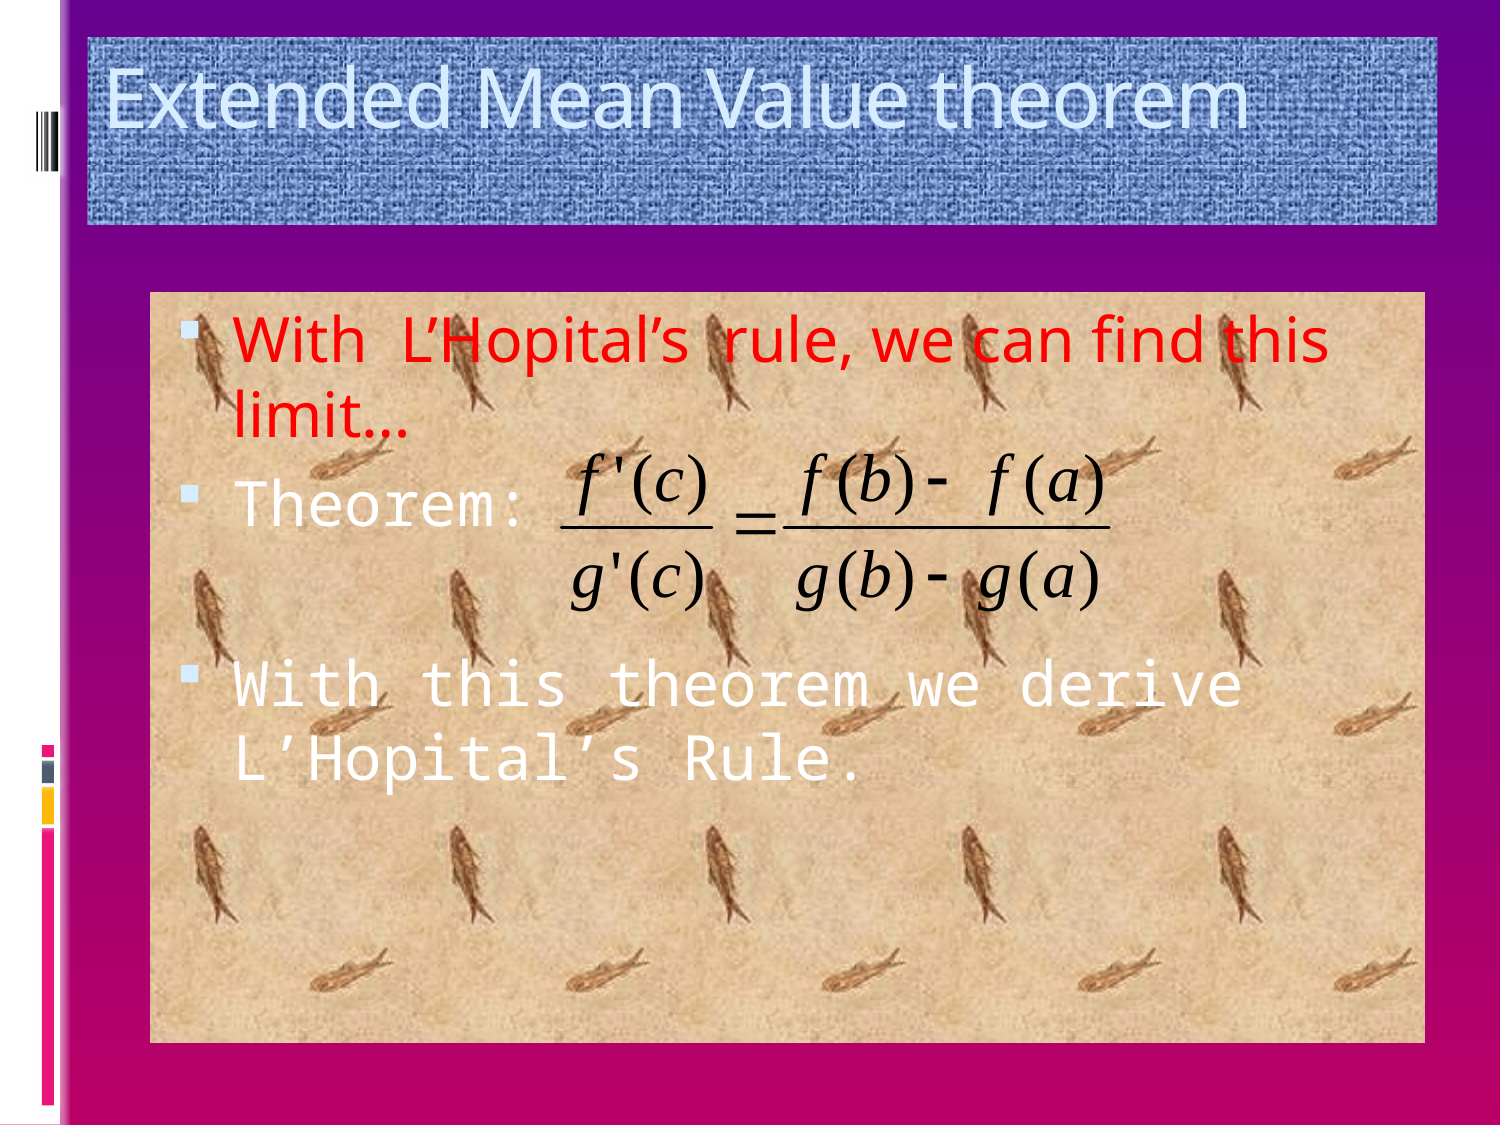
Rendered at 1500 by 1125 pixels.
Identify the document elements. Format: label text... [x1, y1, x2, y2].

title Extended Mean Value theorem [87, 37, 1438, 225]
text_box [549, 436, 1126, 624]
list With L’Hopital’s rule, we can find this limit… Theorem: With this theorem we derive L’Hopital’s Rule. [150, 292, 1425, 1043]
